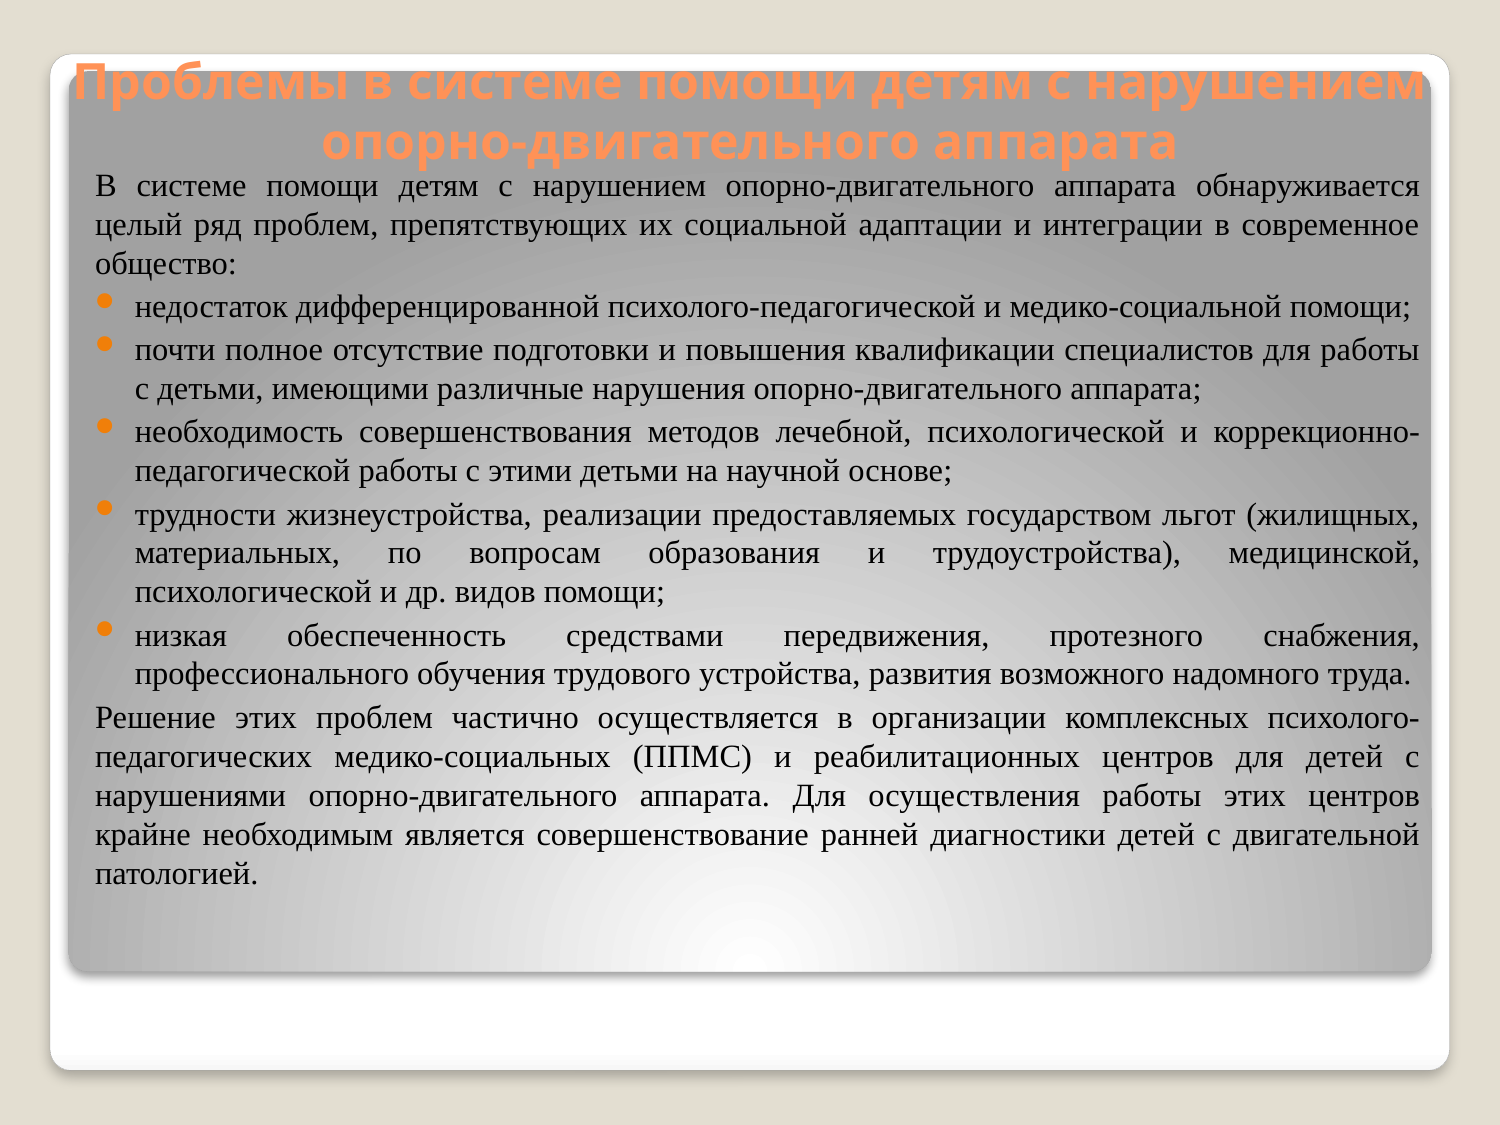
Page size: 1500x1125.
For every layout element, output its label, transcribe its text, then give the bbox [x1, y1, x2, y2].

title Проблемы в системе помощи детям с нарушением опорно-двигательного аппарата [0, 42, 1500, 177]
list В системе помощи детям с нарушением опорно-двигательного аппарата обнаруживается целый ряд проблем, препятствующих их социальной адаптации и интеграции в современное общество: недостаток дифференцированной психолого-педагогической и медико-социальной помощи; почти полное отсутствие подготовки и повышения квалификации специалистов для работы с детьми, имеющими различные нарушения опорно-двигательного аппарата; необходимость совершенствования методов лечебной, психологической и коррекционно-педагогической работы с этими детьми на научной основе; трудности жизнеустройства, реализации предоставляемых государством льгот (жилищных, материальных, по вопросам образования и трудоустройства), медицинской, психологической и др. видов помощи; низкая обеспеченность средствами передвижения, протезного снабжения, профессионального обучения трудового устройства, развития возможного надомного труда. Решение этих проблем частично осуществляется в организации комплексных психолого-педагогических медико-социальных (ППМС) и реабилитационных центров для детей с нарушениями опорно-двигательного аппарата. Для осуществления работы этих центров крайне необходимым является совершенствование ранней диагностики детей с двигательной патологией. [64, 149, 1437, 979]
